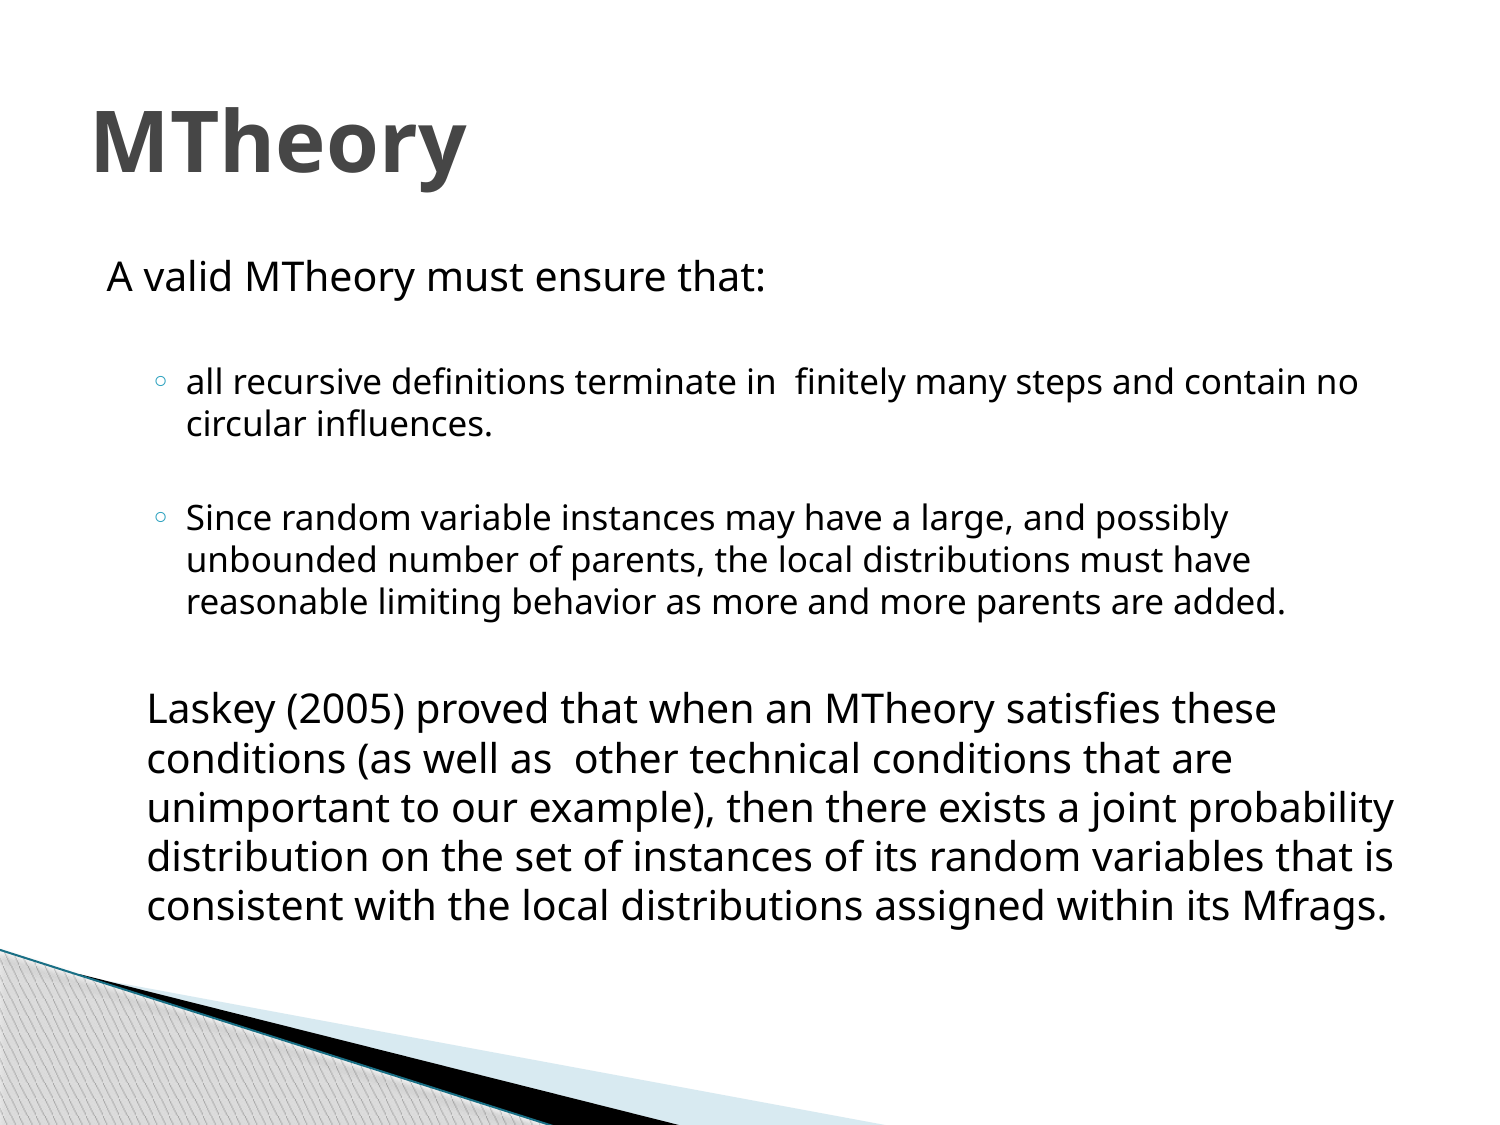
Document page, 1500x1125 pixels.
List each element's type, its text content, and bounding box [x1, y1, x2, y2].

list A valid MTheory must ensure that: all recursive definitions terminate in finitely many steps and contain no circular influences. Since random variable instances may have a large, and possibly unbounded number of parents, the local distributions must have reasonable limiting behavior as more and more parents are added. Laskey (2005) proved that when an MTheory satisfies these conditions (as well as other technical conditions that are unimportant to our example), then there exists a joint probability distribution on the set of instances of its random variables that is consistent with the local distributions assigned within its Mfrags. [75, 243, 1425, 986]
title MTheory [75, 45, 1425, 233]
